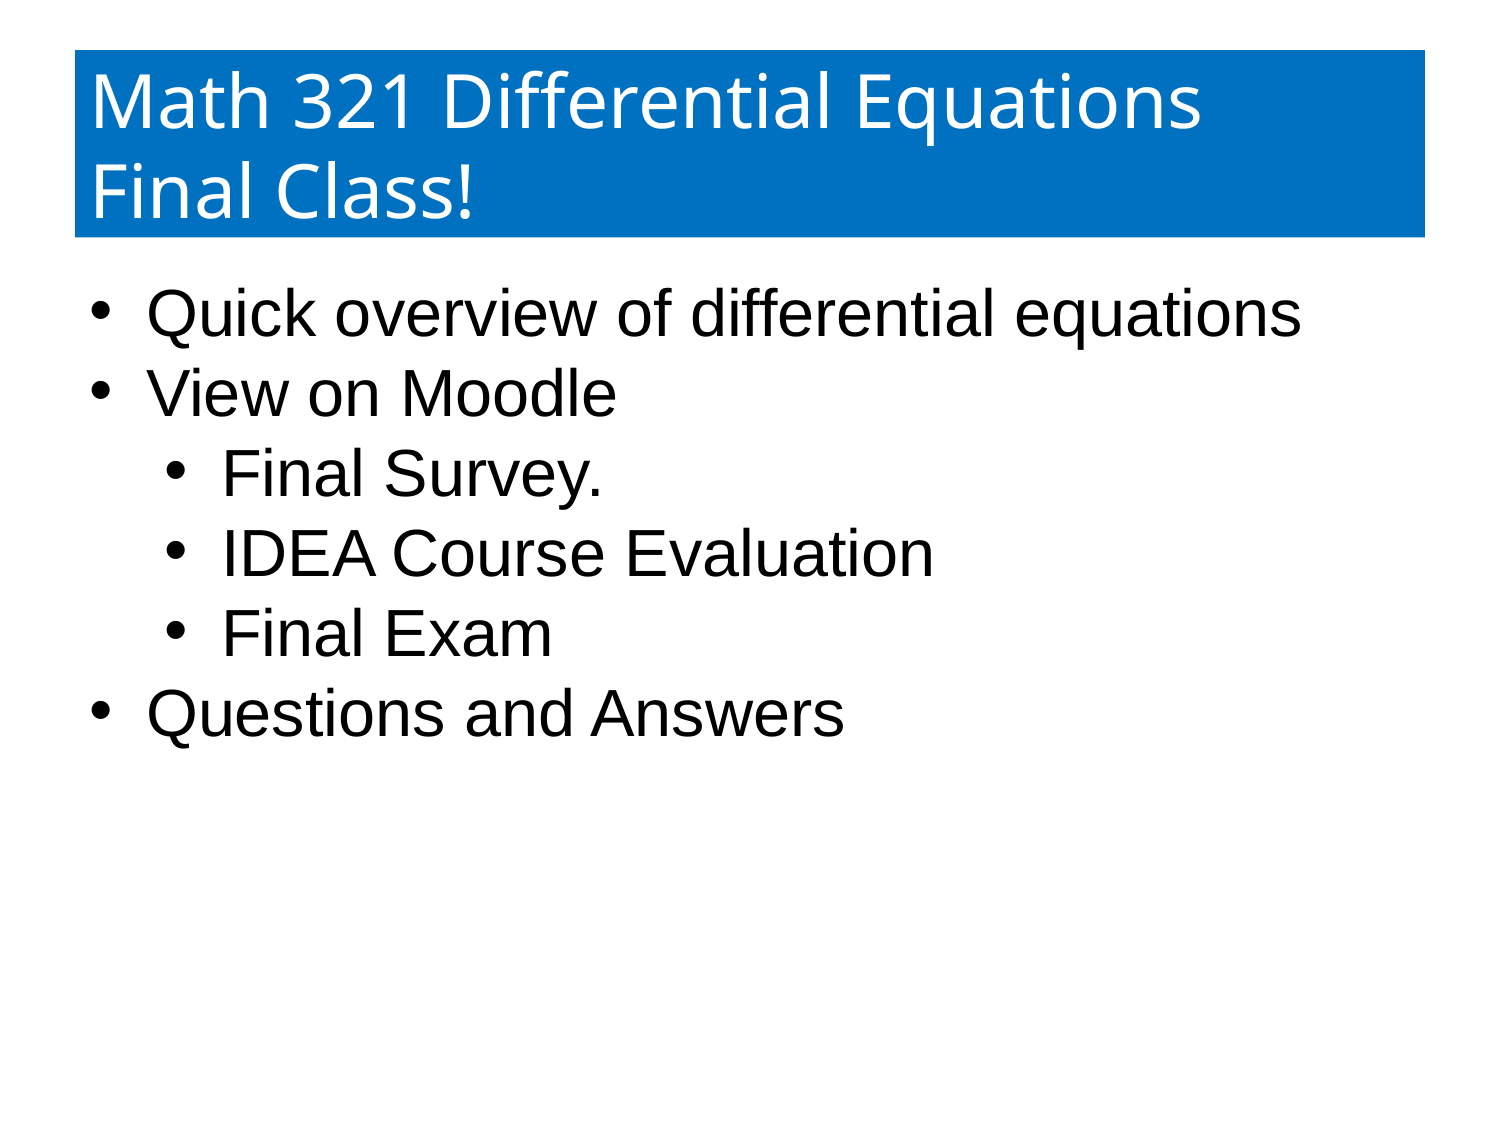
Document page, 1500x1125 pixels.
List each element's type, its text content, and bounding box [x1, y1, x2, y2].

title Math 321 Differential Equations Final Class! [75, 50, 1425, 238]
text_box Quick overview of differential equations View on Moodle Final Survey. IDEA Course Evaluation Final Exam Questions and Answers [74, 262, 1425, 757]
